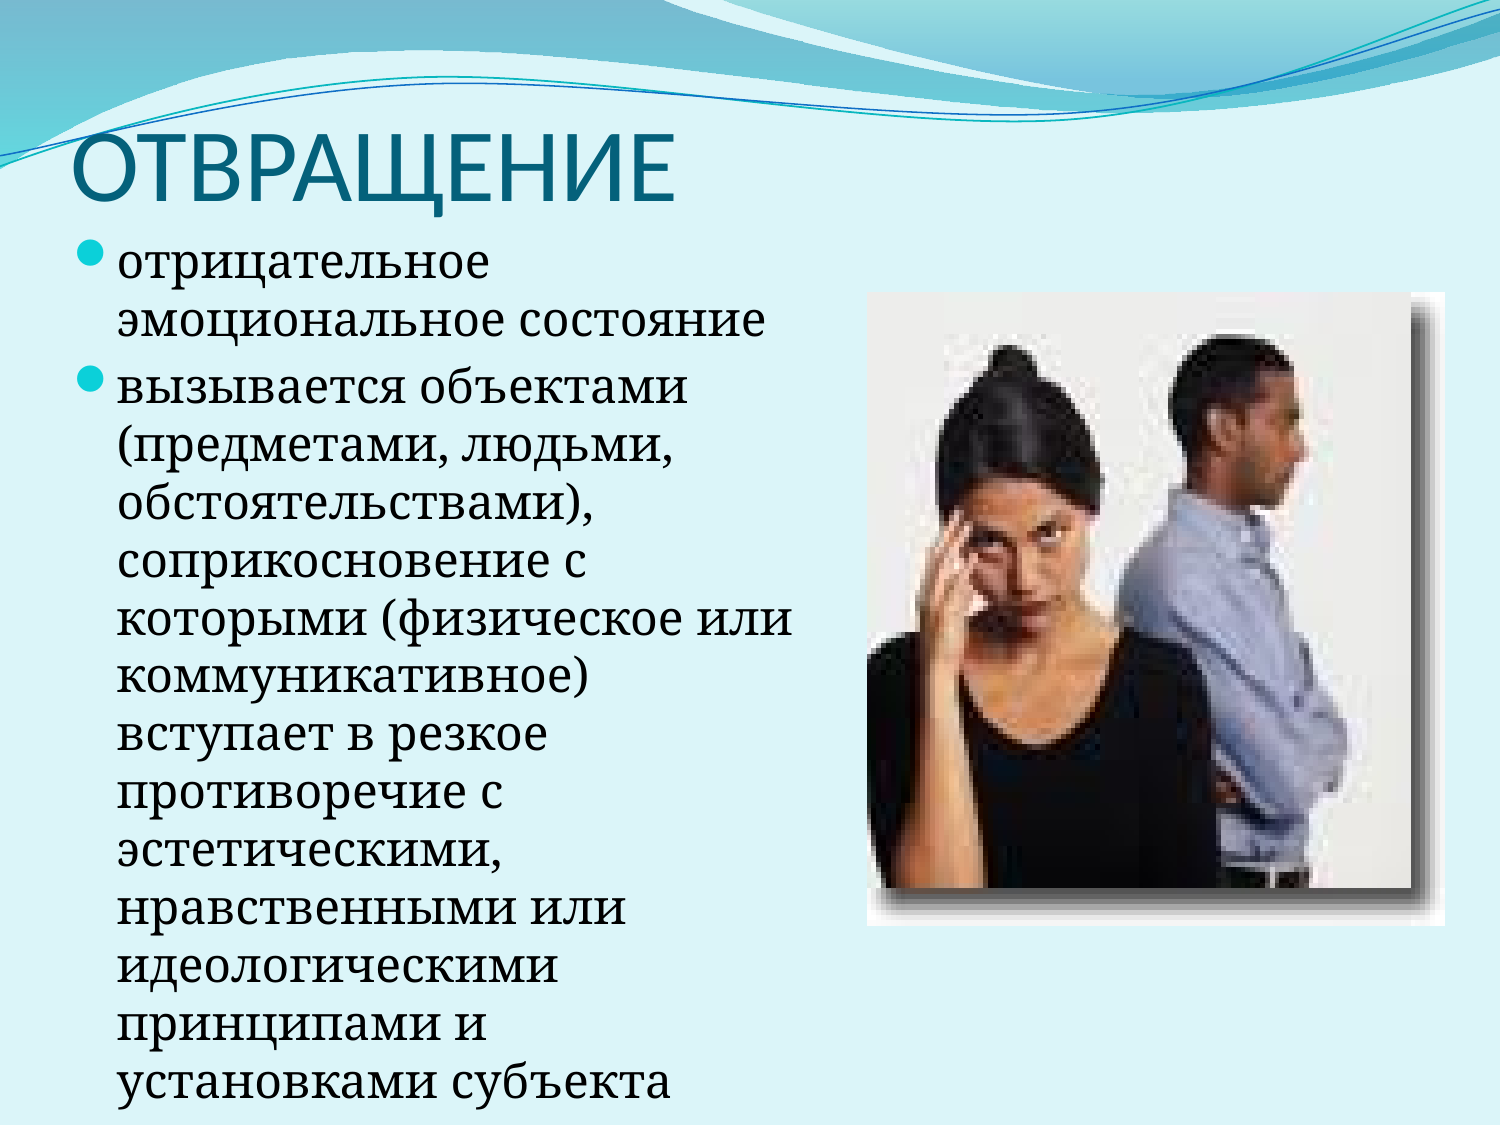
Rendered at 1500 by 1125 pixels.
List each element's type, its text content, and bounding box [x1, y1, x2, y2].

list отрицательное эмоциональное состояние вызывается объектами (предметами, людьми, обстоятельствами), соприкосновение с которыми (физическое или коммуникативное) вступает в резкое противоречие с эстетическими, нравственными или идеологическими принципами и установками субъекта [58, 222, 821, 1125]
picture [866, 292, 1445, 926]
title ОТВРАЩЕНИЕ [70, 35, 1421, 223]
